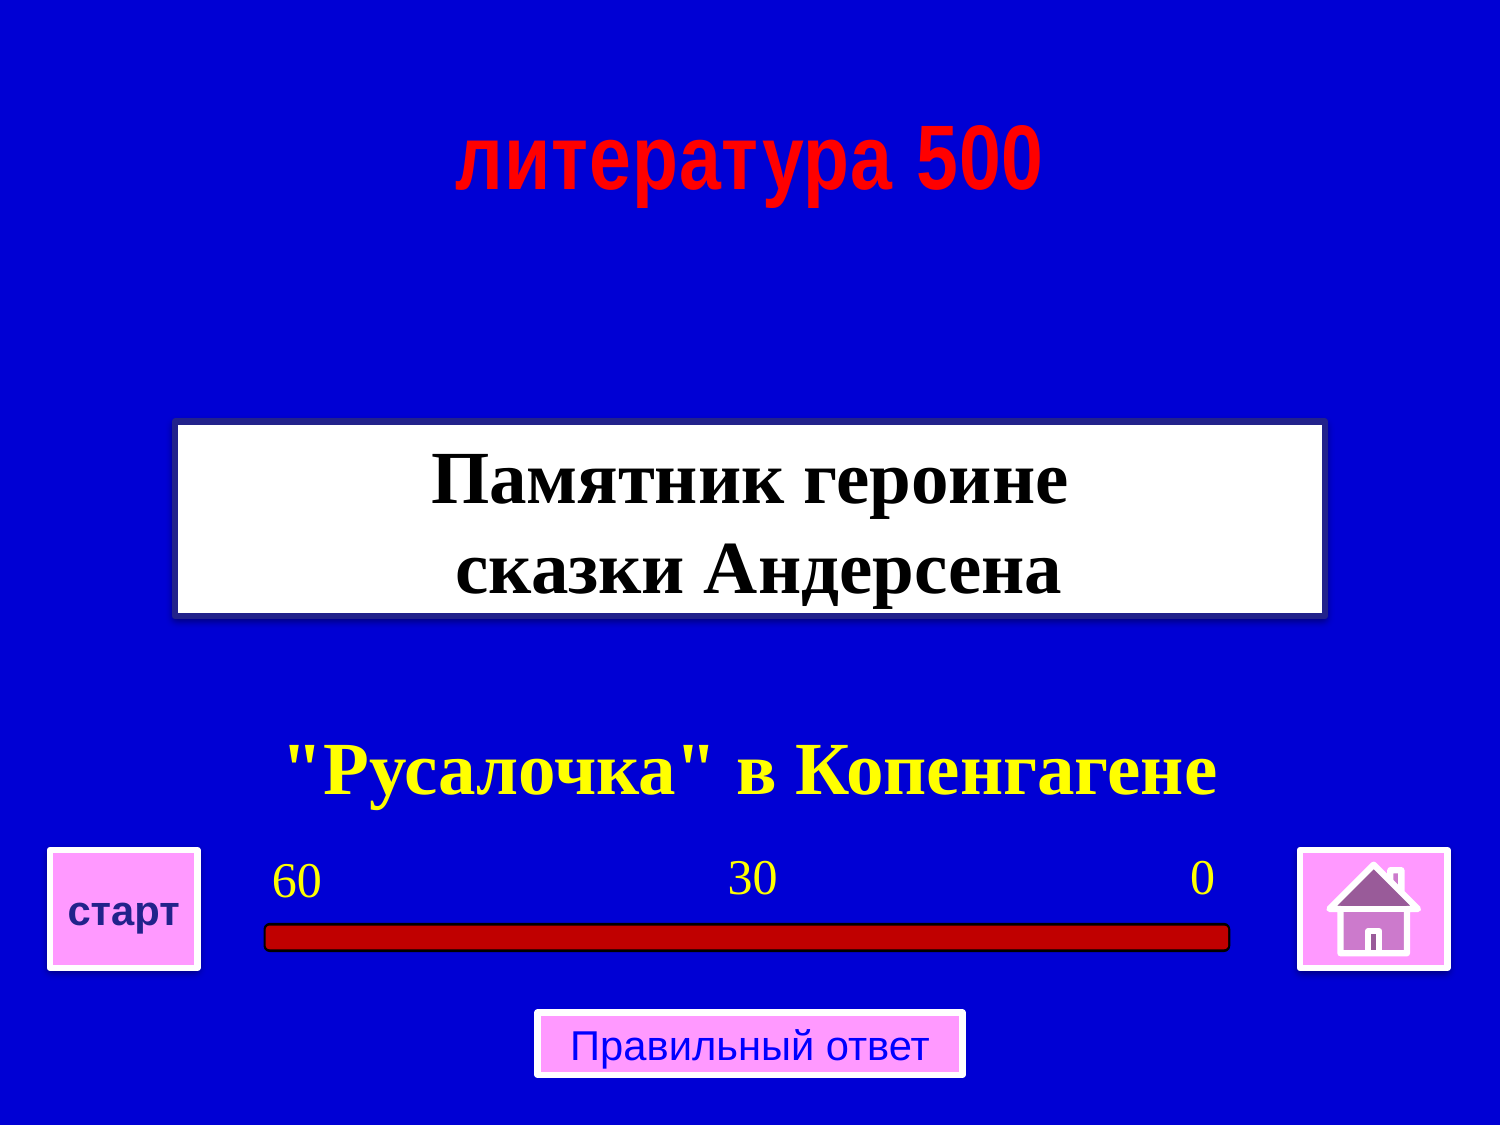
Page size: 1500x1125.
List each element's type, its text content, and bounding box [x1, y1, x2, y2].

text_box Правильный ответ [535, 1010, 965, 1077]
text_box "Русалочка" в Копенгагене [0, 712, 1500, 818]
text_box 0 [1175, 837, 1231, 913]
text_box [1297, 847, 1451, 971]
text_box 30 [712, 837, 793, 913]
text_box литература 500 [324, 99, 1175, 205]
text_box [263, 923, 1231, 952]
text_box Памятник героине сказки Андерсена [172, 418, 1328, 619]
text_box старт [47, 847, 201, 971]
text_box 60 [257, 840, 337, 915]
